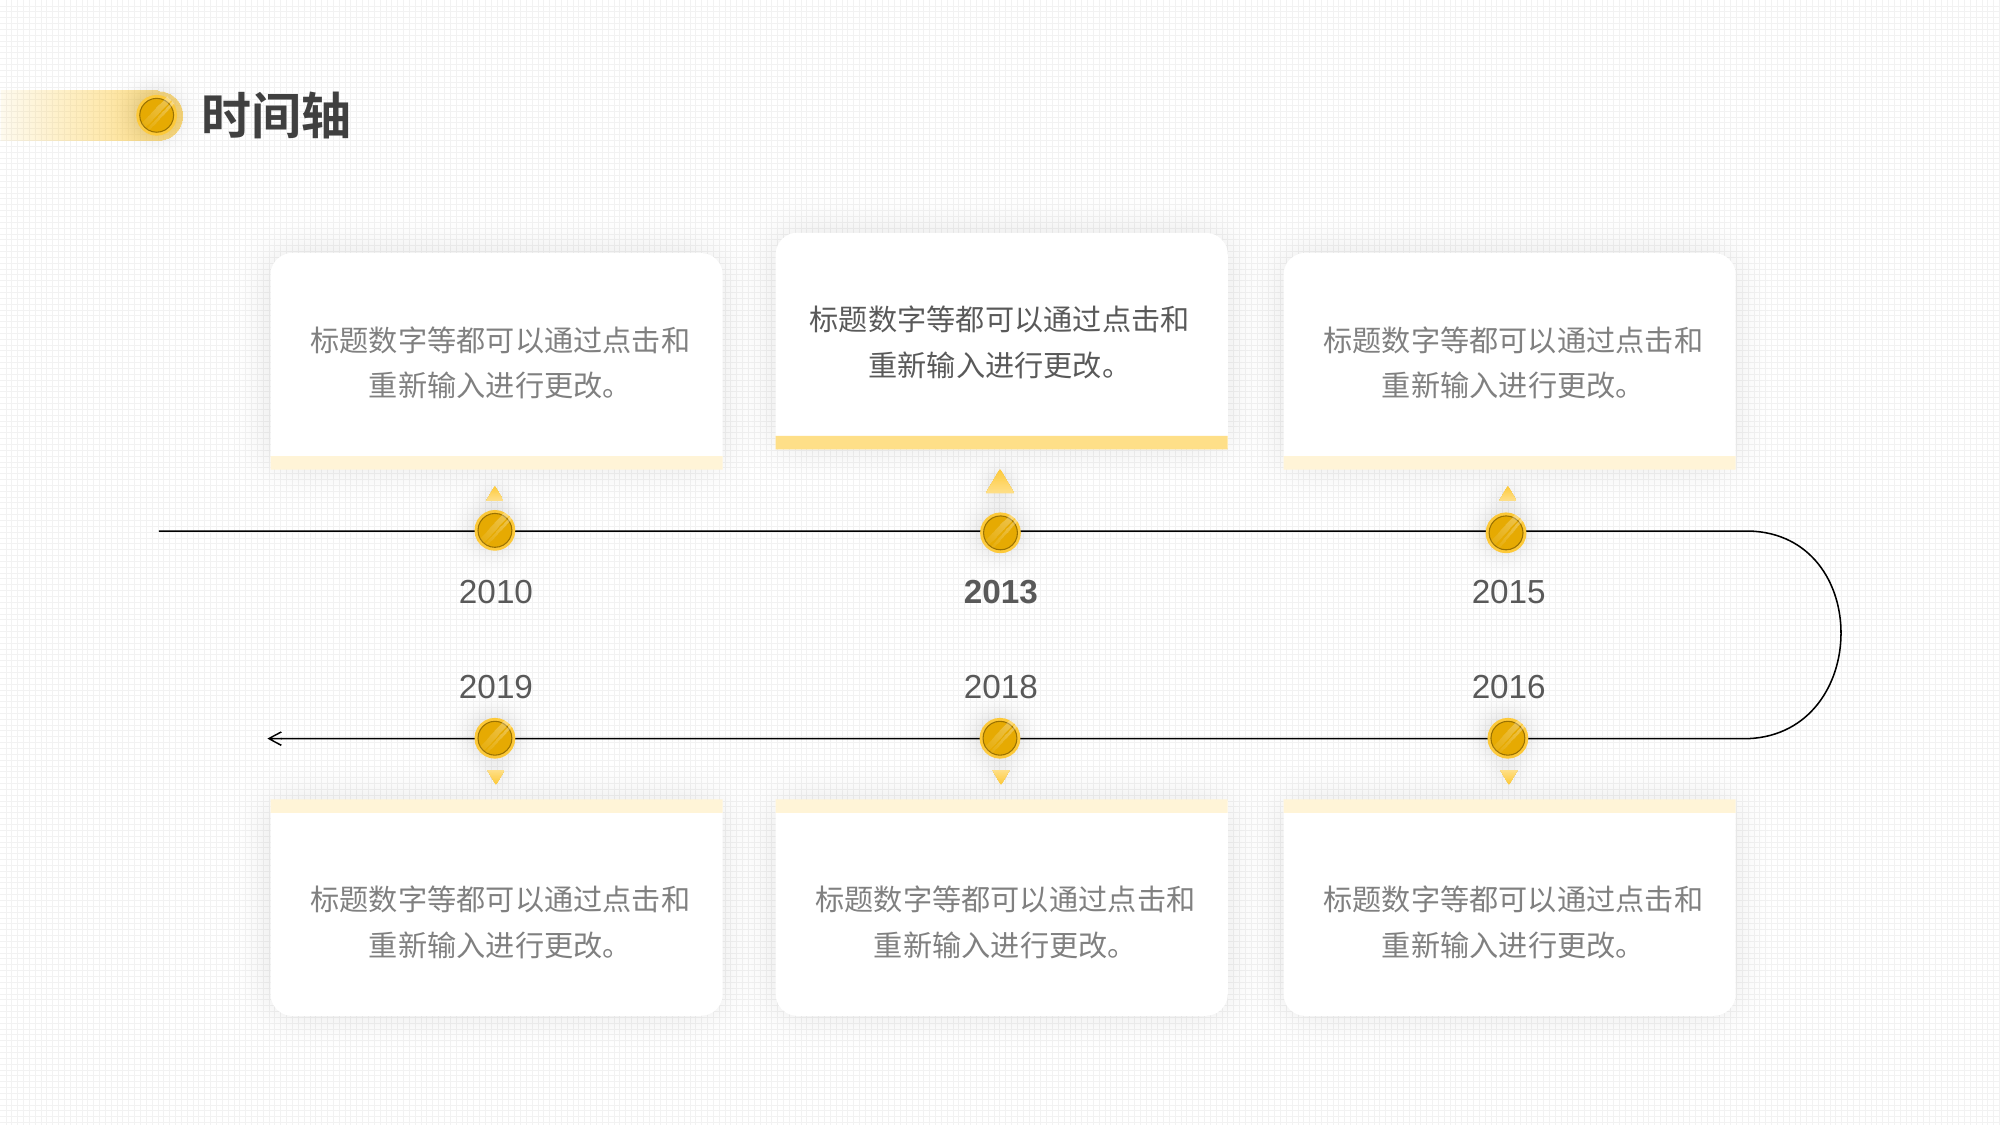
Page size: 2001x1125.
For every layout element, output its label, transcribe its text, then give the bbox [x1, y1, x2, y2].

text_box 标题数字等都可以通过点击和重新输入进行更改。 [1308, 303, 1719, 410]
text_box [1283, 456, 1736, 470]
text_box [270, 456, 723, 470]
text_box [979, 715, 1021, 762]
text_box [979, 509, 1022, 556]
text_box [993, 771, 1010, 785]
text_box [775, 798, 1228, 1017]
text_box 2016 [1456, 657, 1561, 712]
text_box [158, 530, 1842, 746]
text_box [985, 468, 1015, 494]
text_box [1499, 485, 1517, 501]
text_box [487, 771, 504, 785]
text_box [1283, 798, 1736, 1017]
text_box [775, 435, 1228, 450]
text_box [486, 485, 504, 501]
text_box [270, 252, 723, 456]
text_box 2019 [443, 657, 548, 712]
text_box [474, 715, 516, 762]
text_box 2018 [949, 657, 1053, 712]
list 时间轴 [186, 77, 369, 154]
text_box 标题数字等都可以通过点击和重新输入进行更改。 [794, 283, 1206, 390]
text_box 2013 [949, 563, 1053, 618]
text_box [1283, 252, 1736, 456]
text_box 2015 [1456, 563, 1561, 618]
text_box [1500, 771, 1518, 785]
text_box [775, 232, 1228, 435]
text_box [474, 507, 516, 554]
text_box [270, 798, 723, 1017]
text_box 标题数字等都可以通过点击和重新输入进行更改。 [295, 303, 706, 410]
text_box 2010 [443, 563, 548, 618]
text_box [1485, 509, 1527, 556]
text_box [1487, 715, 1529, 762]
